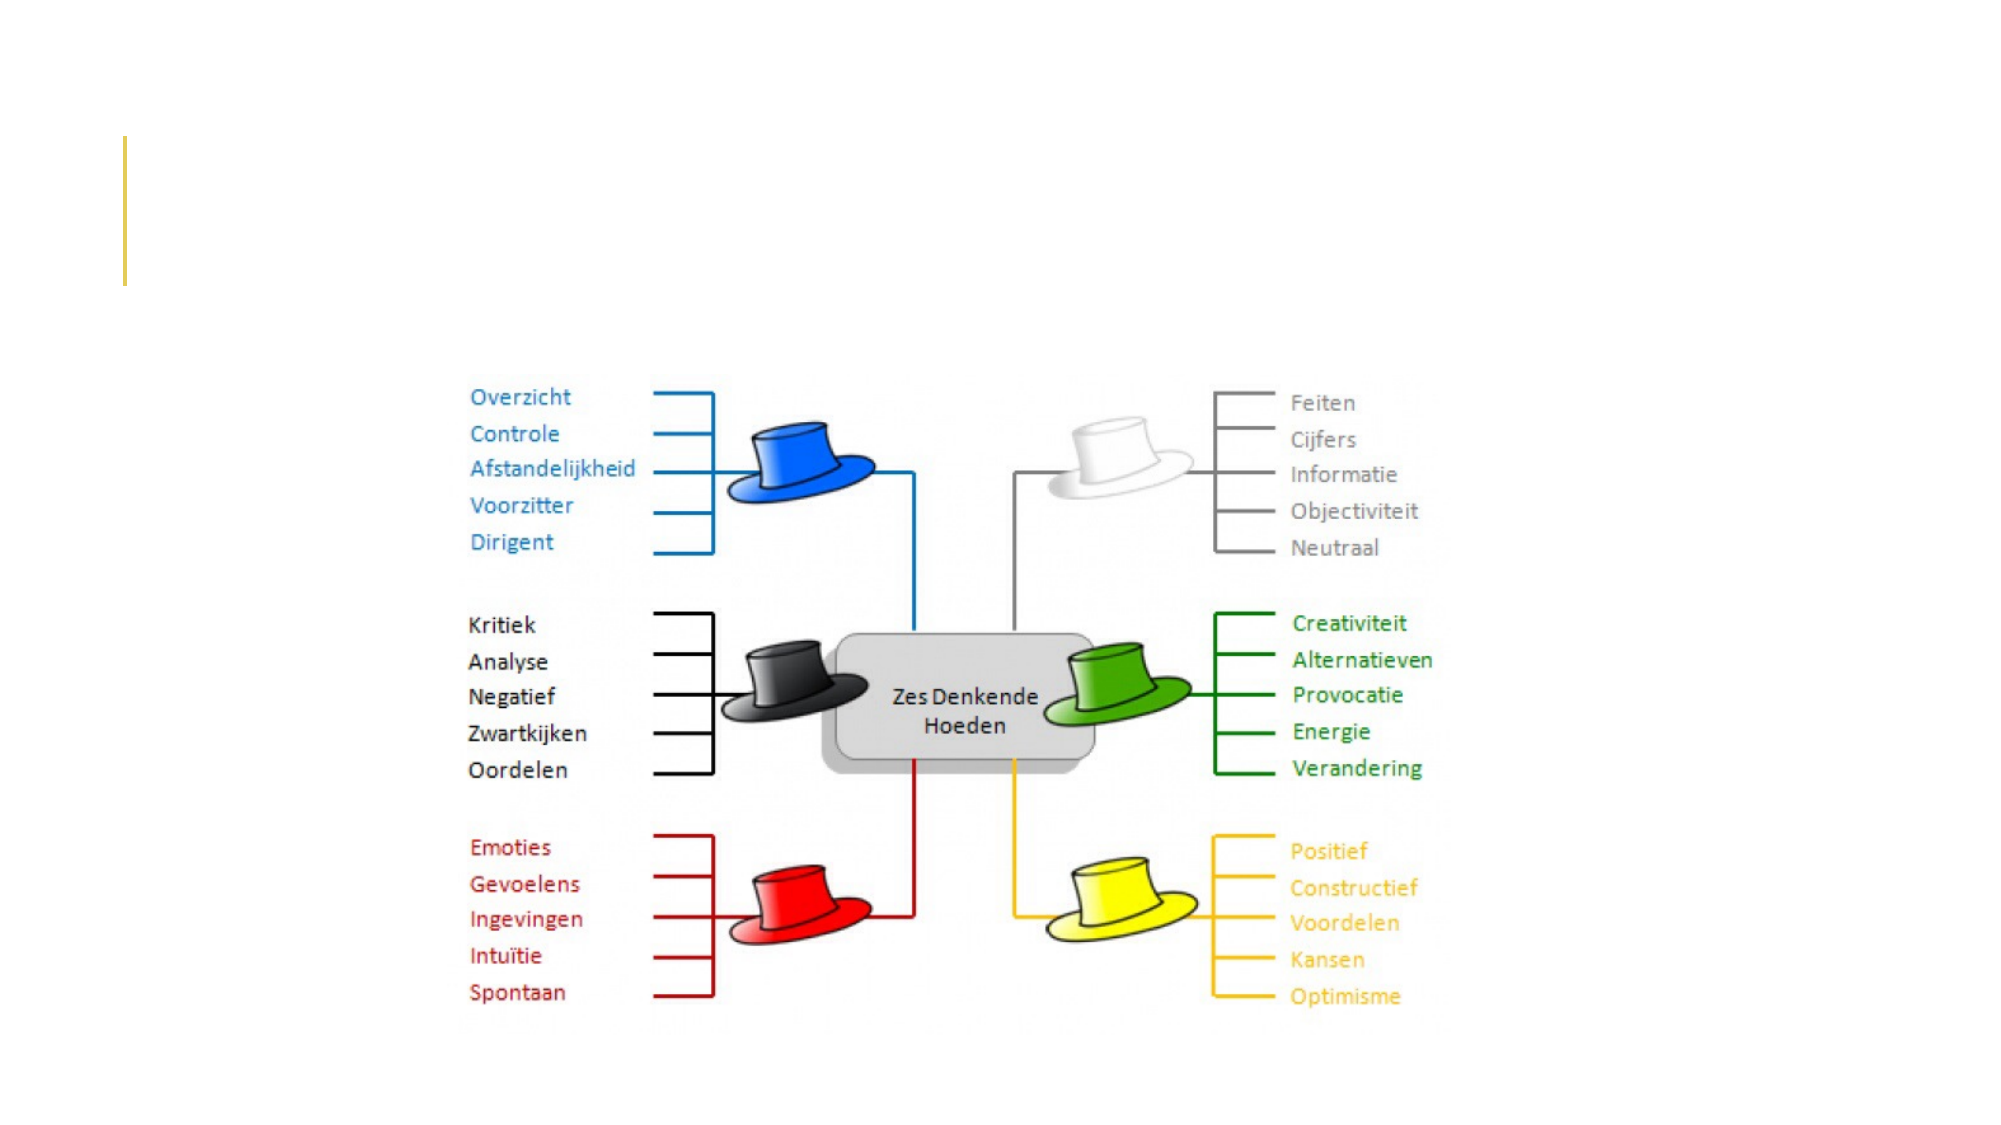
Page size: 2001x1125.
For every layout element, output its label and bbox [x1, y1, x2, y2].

list [447, 374, 1451, 1036]
